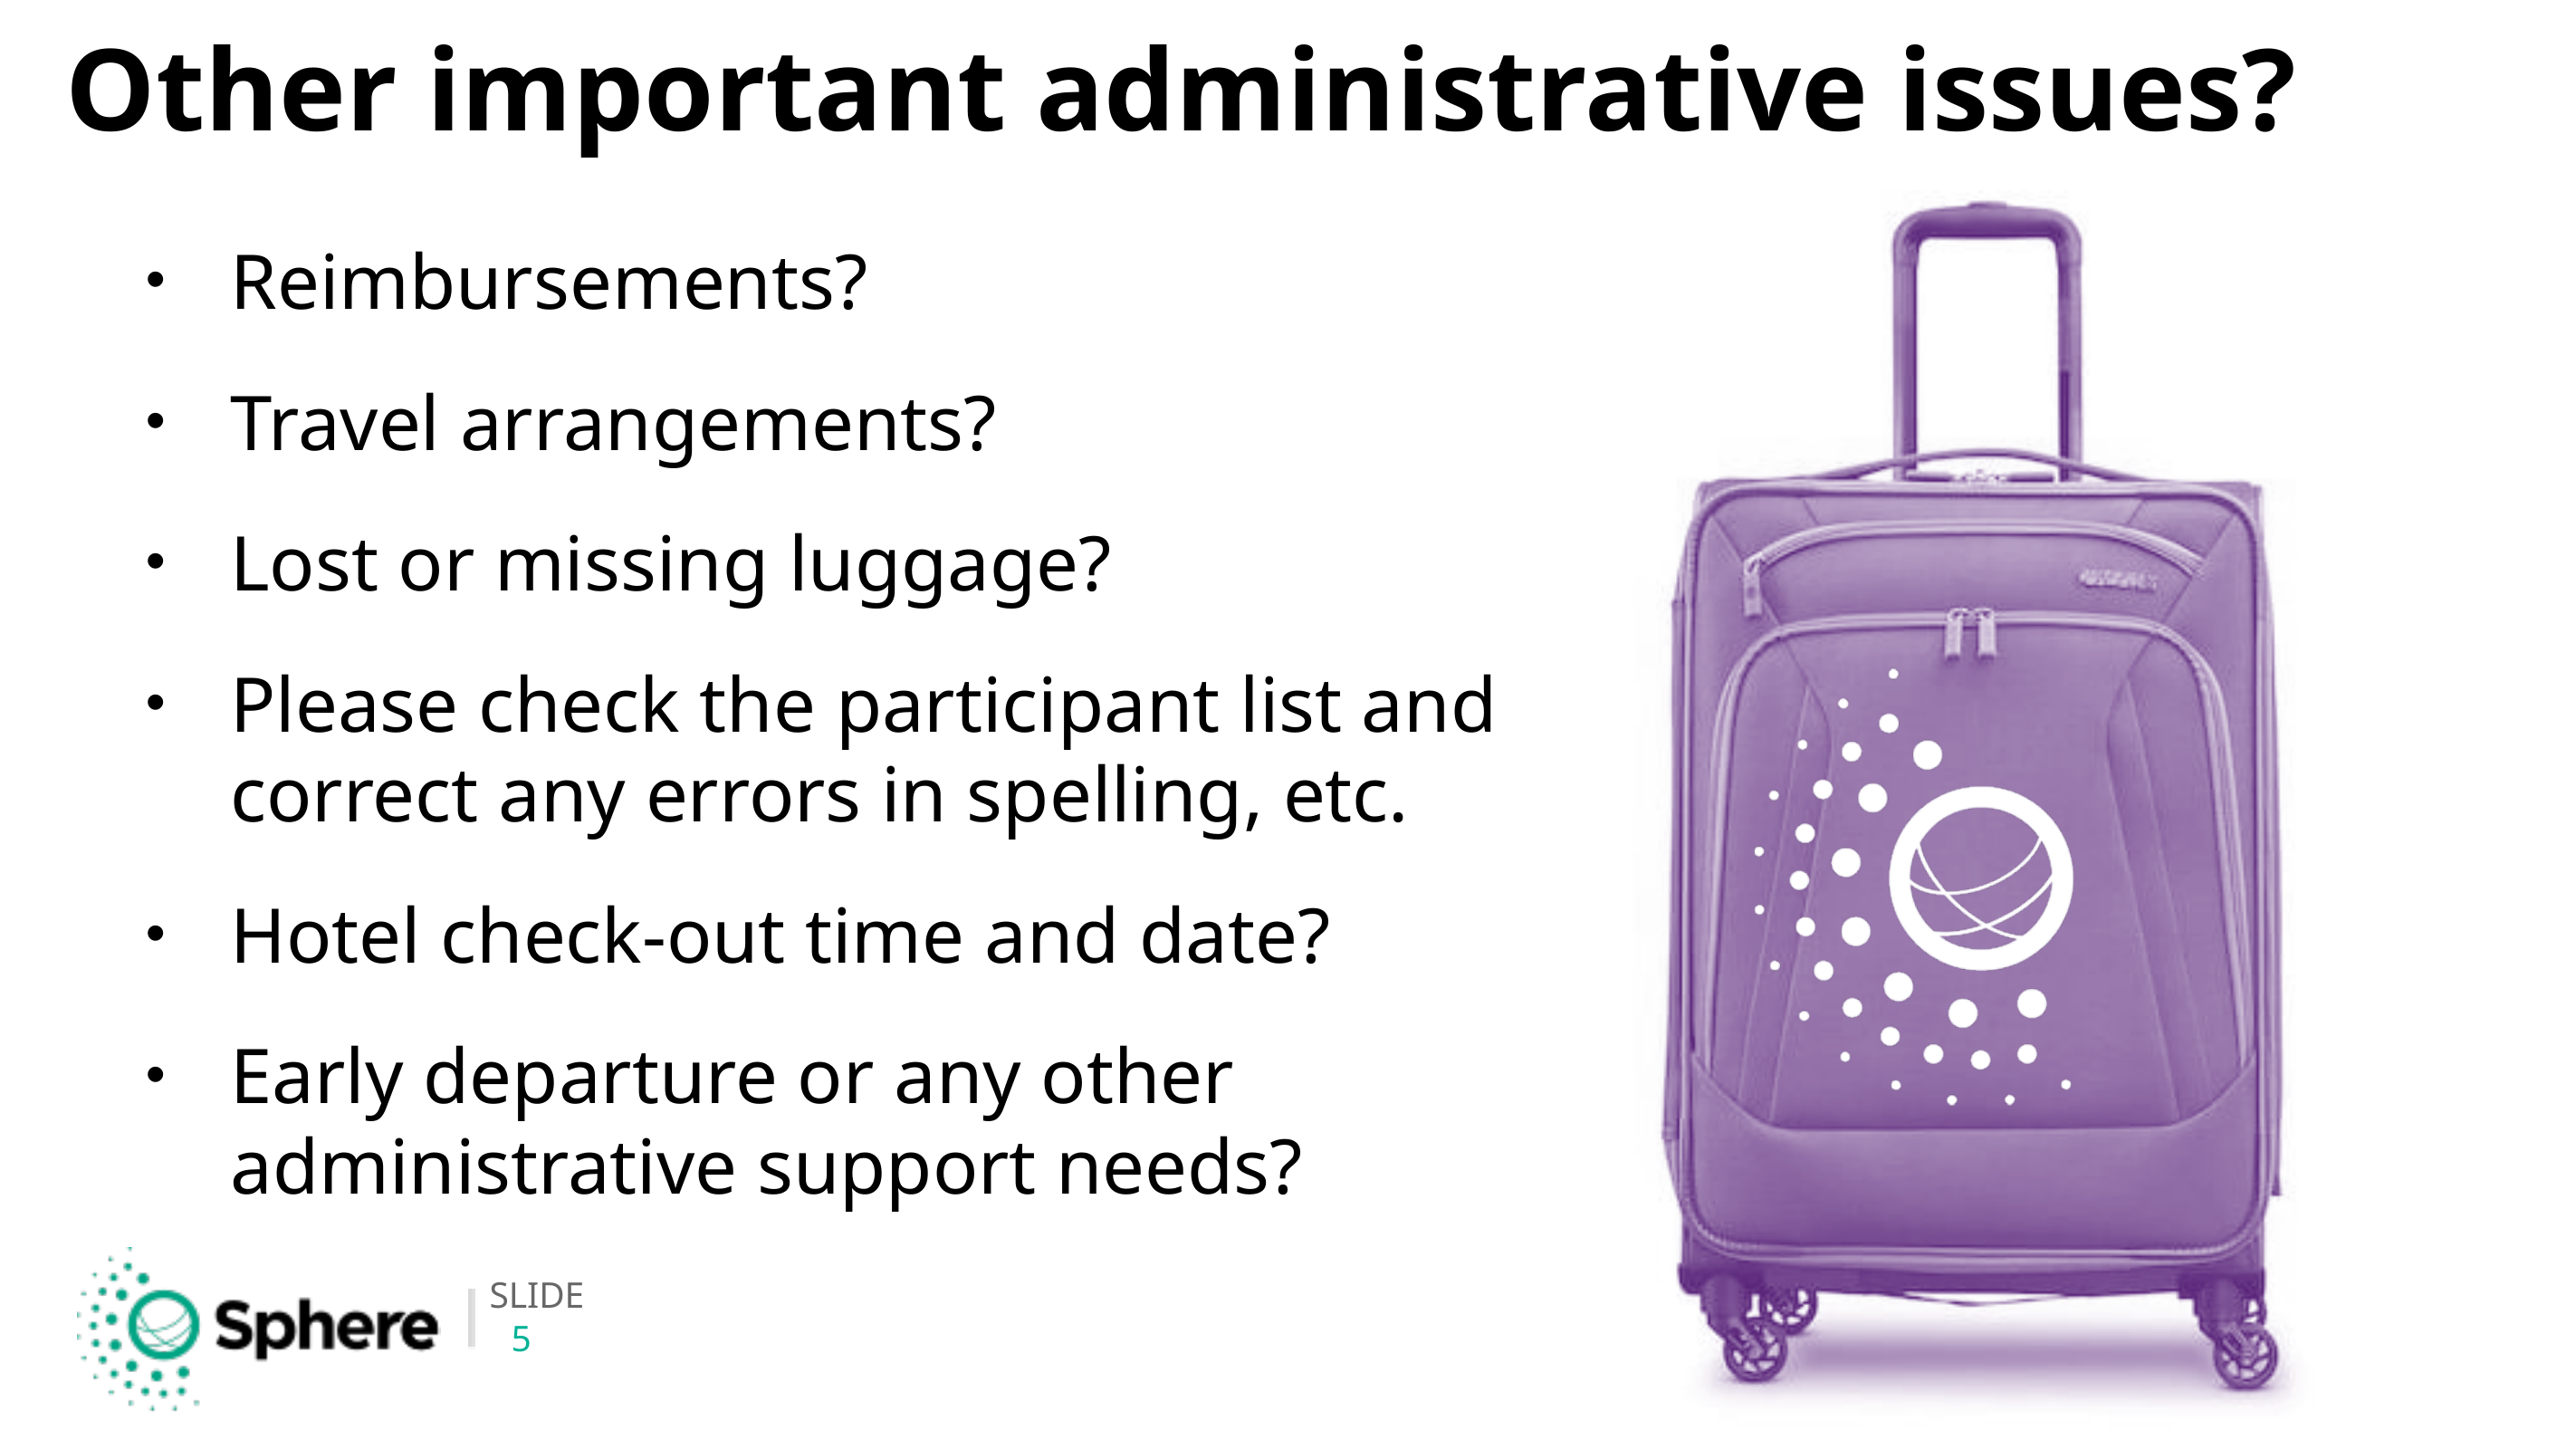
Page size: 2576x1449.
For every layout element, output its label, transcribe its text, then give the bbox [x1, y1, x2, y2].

title Other important administrative issues? [57, 10, 2438, 179]
slide_number 5 [503, 1308, 563, 1367]
picture [468, 1339, 479, 1349]
picture [1595, 149, 2438, 1439]
picture [77, 1247, 441, 1414]
list Reimbursements? Travel arrangements? Lost or missing luggage? Please check the participant list and correct any errors in spelling, etc. Hotel check-out time and date? Early departure or any other administrative support needs? [138, 226, 1591, 1339]
